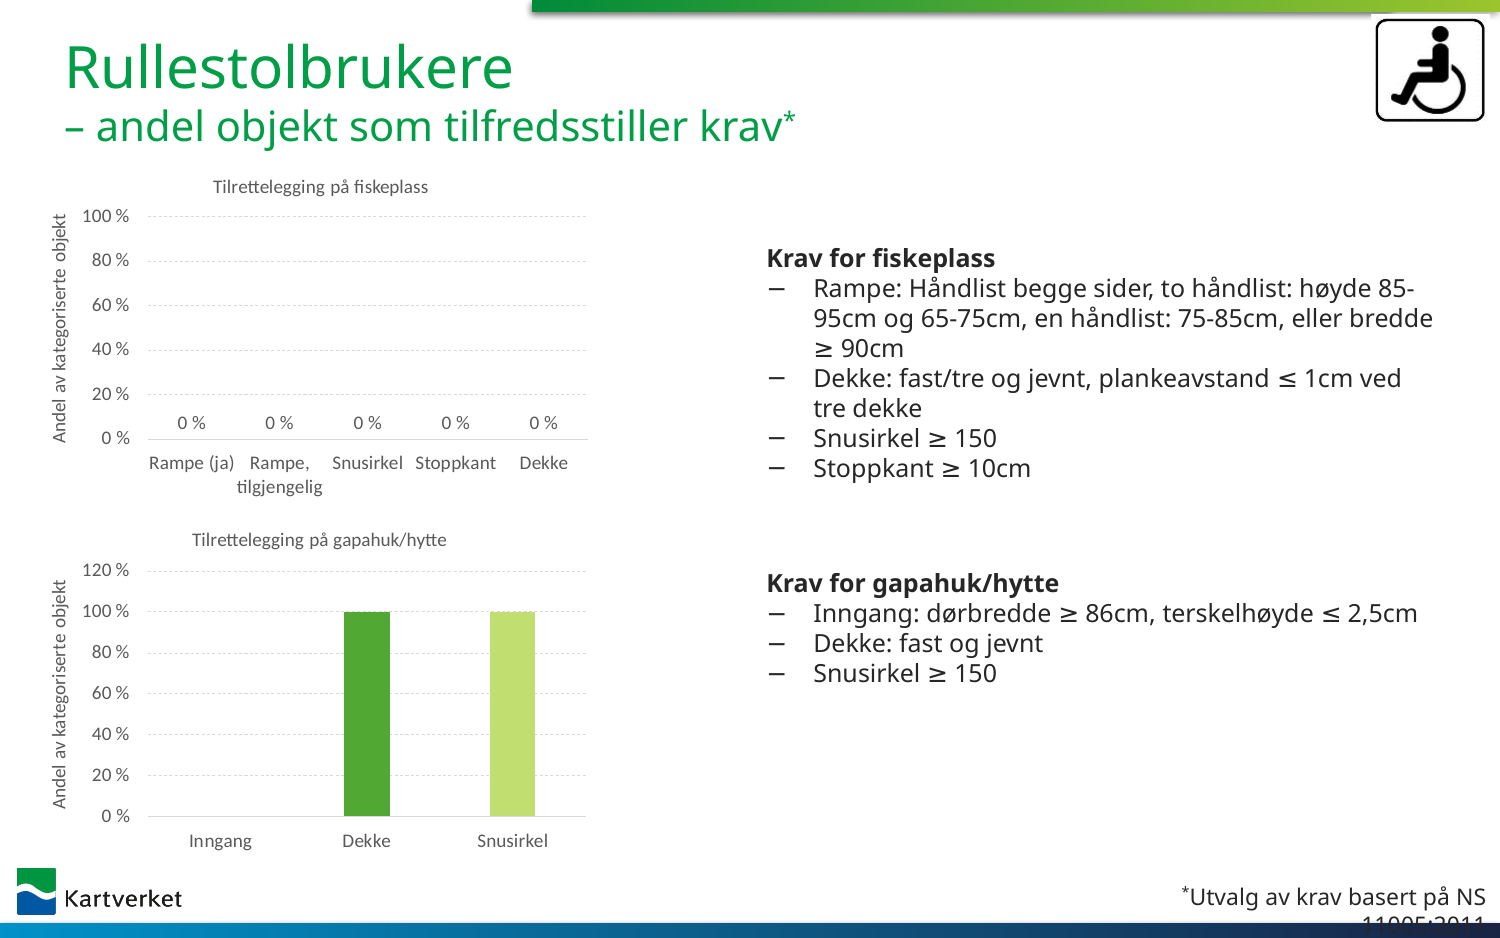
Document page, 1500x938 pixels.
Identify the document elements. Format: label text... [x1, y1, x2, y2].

text_box Krav for gapahuk/hytte Inngang: dørbredde ≥ 86cm, terskelhøyde ≤ 2,5cm Dekke: fast og jevnt Snusirkel ≥ 150 [751, 560, 1452, 695]
text_box Krav for fiskeplass Rampe: Håndlist begge sider, to håndlist: høyde 85-95cm og 65-75cm, en håndlist: 75-85cm, eller bredde ≥ 90cm Dekke: fast/tre og jevnt, plankeavstand ≤ 1cm ved tre dekke Snusirkel ≥ 150 Stoppkant ≥ 10cm [751, 235, 1452, 490]
text_box Rullestolbrukere – andel objekt som tilfredsstiller krav* [49, 29, 1431, 158]
picture [41, 520, 597, 859]
picture [1371, 13, 1491, 127]
text_box *Utvalg av krav basert på NS 11005:2011 [1068, 873, 1500, 938]
picture [41, 166, 599, 505]
